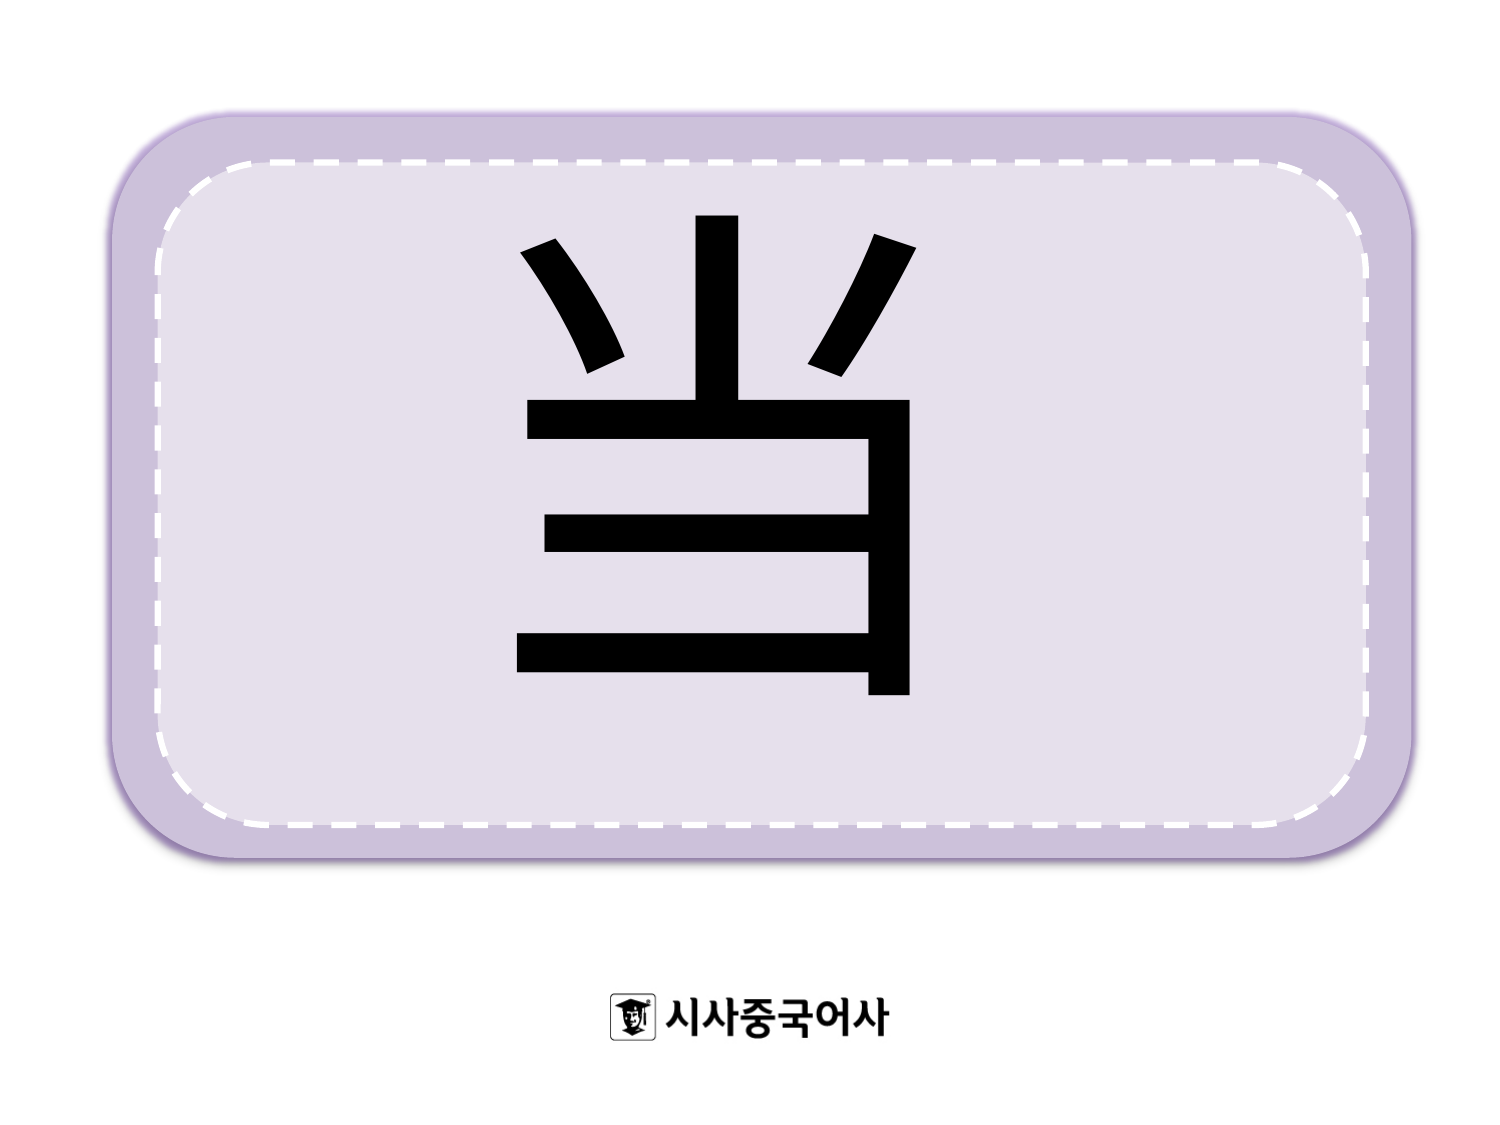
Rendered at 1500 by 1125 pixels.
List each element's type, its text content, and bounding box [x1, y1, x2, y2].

text_box 当 [156, 113, 1365, 776]
picture [602, 987, 898, 1047]
